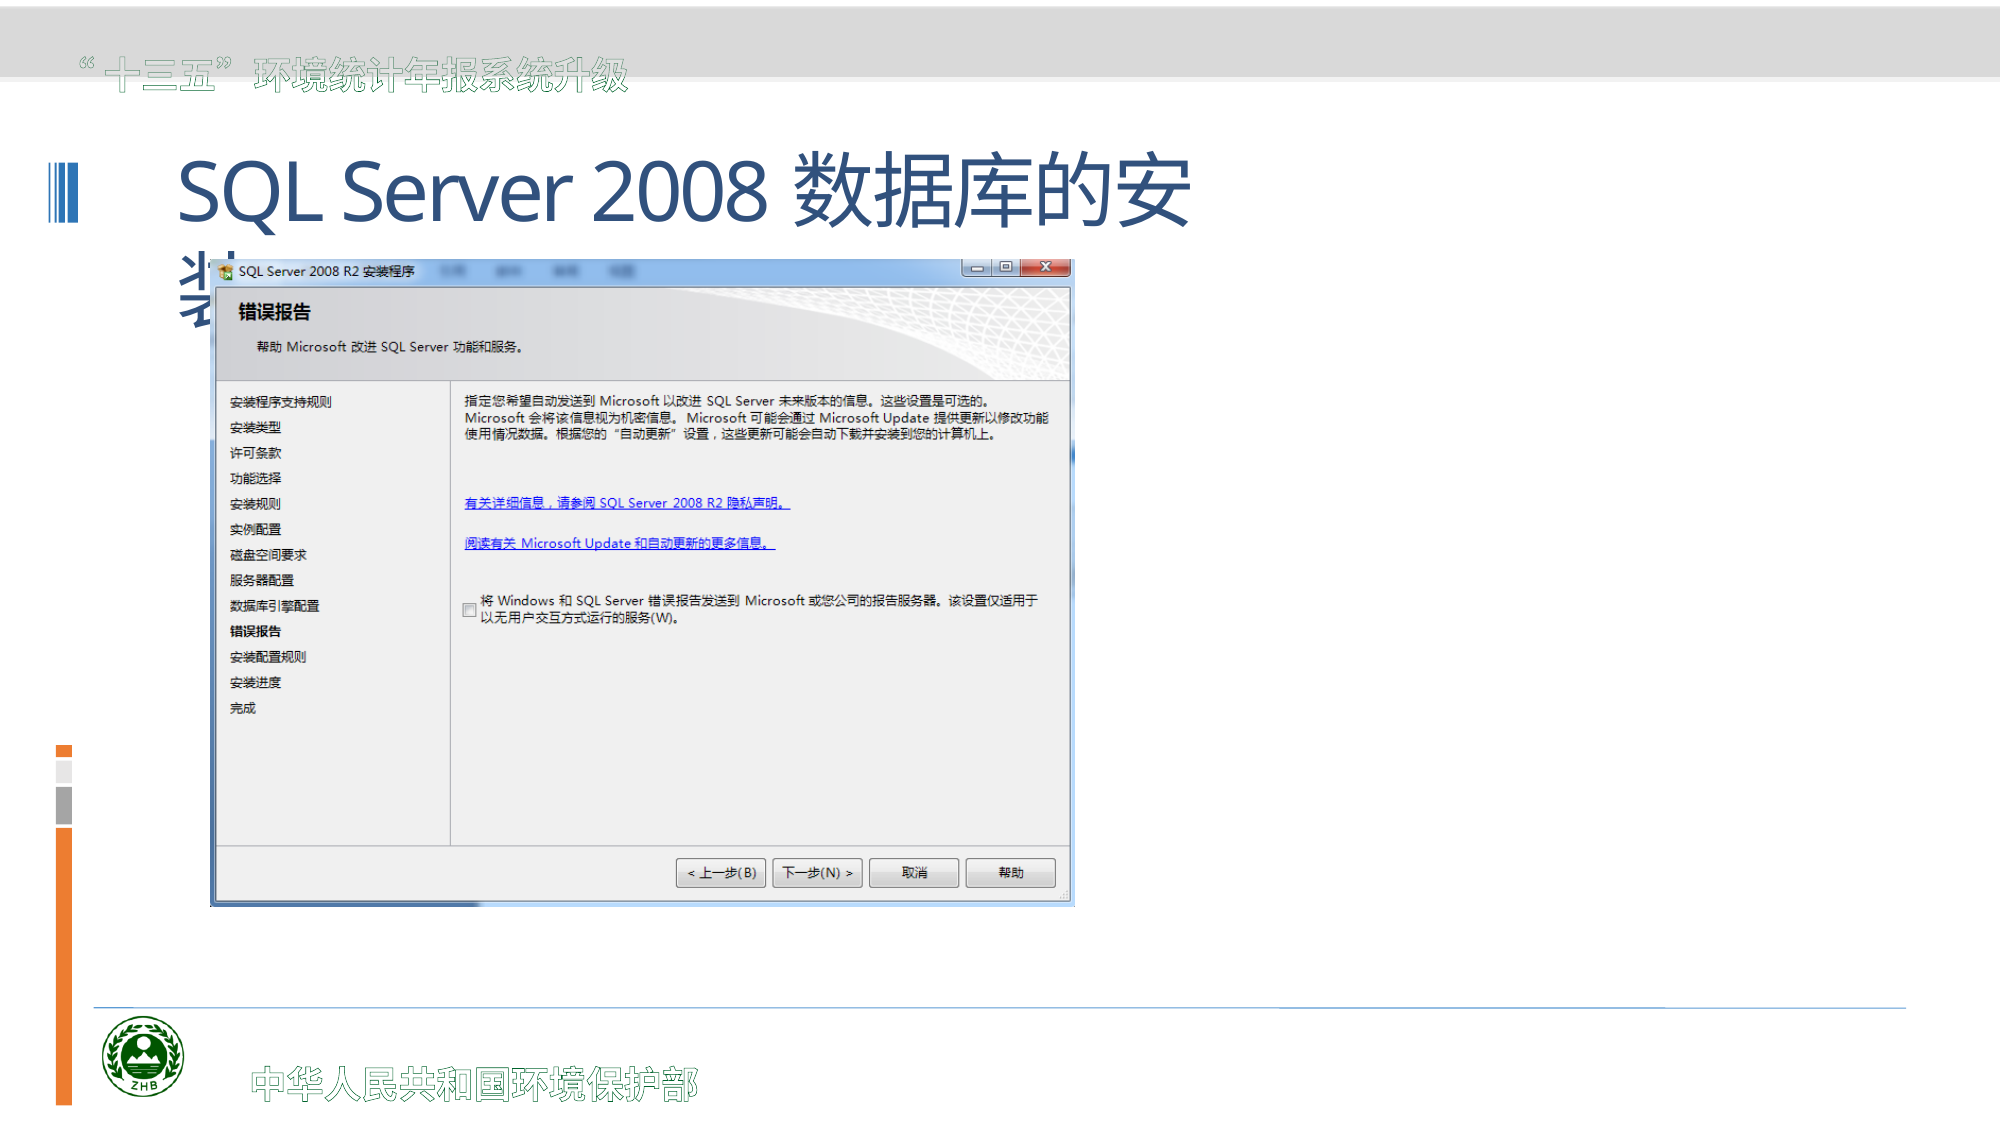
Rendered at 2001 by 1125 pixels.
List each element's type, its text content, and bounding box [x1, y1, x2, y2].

picture [93, 1007, 188, 1106]
text_box SQL Server 2008数据库的安装 [162, 130, 1222, 260]
picture [210, 259, 1075, 907]
